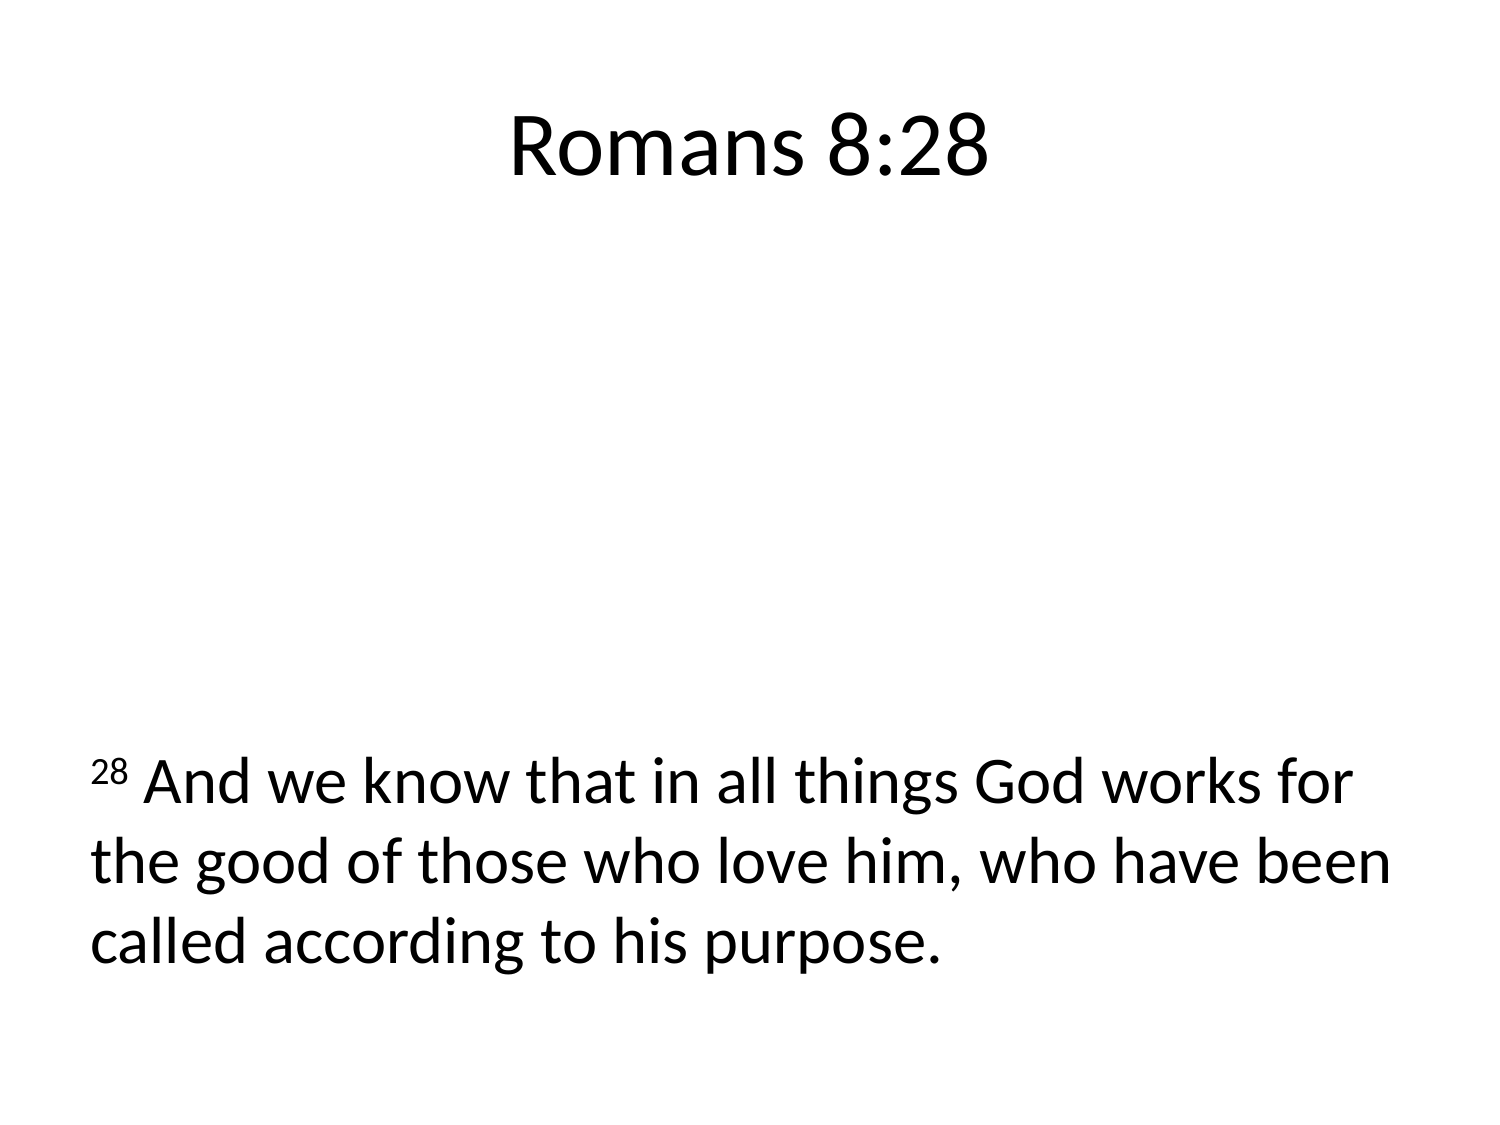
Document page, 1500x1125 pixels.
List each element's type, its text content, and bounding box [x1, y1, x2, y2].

list 28 And we know that in all things God works for the good of those who love him, who have been called according to his purpose. [75, 262, 1425, 1005]
title Romans 8:28 [75, 45, 1425, 233]
